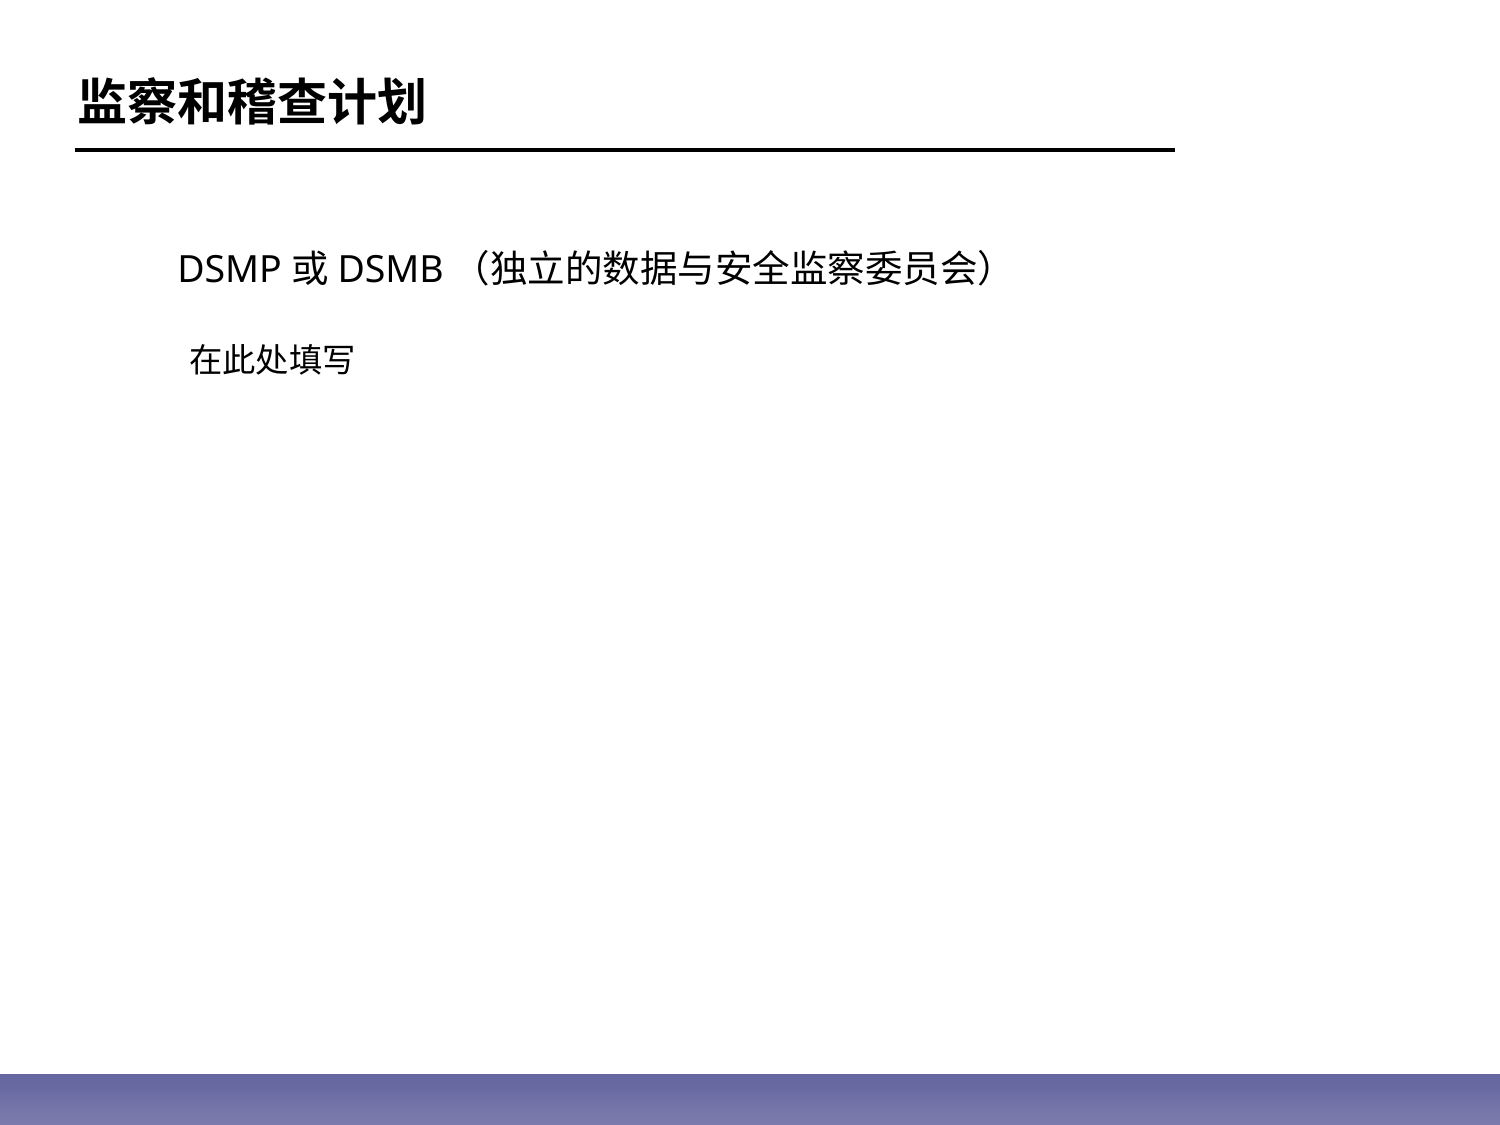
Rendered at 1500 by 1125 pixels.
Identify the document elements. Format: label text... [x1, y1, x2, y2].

text_box DSMP或DSMB（独立的数据与安全监察委员会） [162, 237, 1413, 298]
picture [0, 1074, 1500, 1125]
text_box 在此处填写 [174, 331, 1438, 387]
text_box 监察和稽查计划 [62, 50, 1500, 150]
